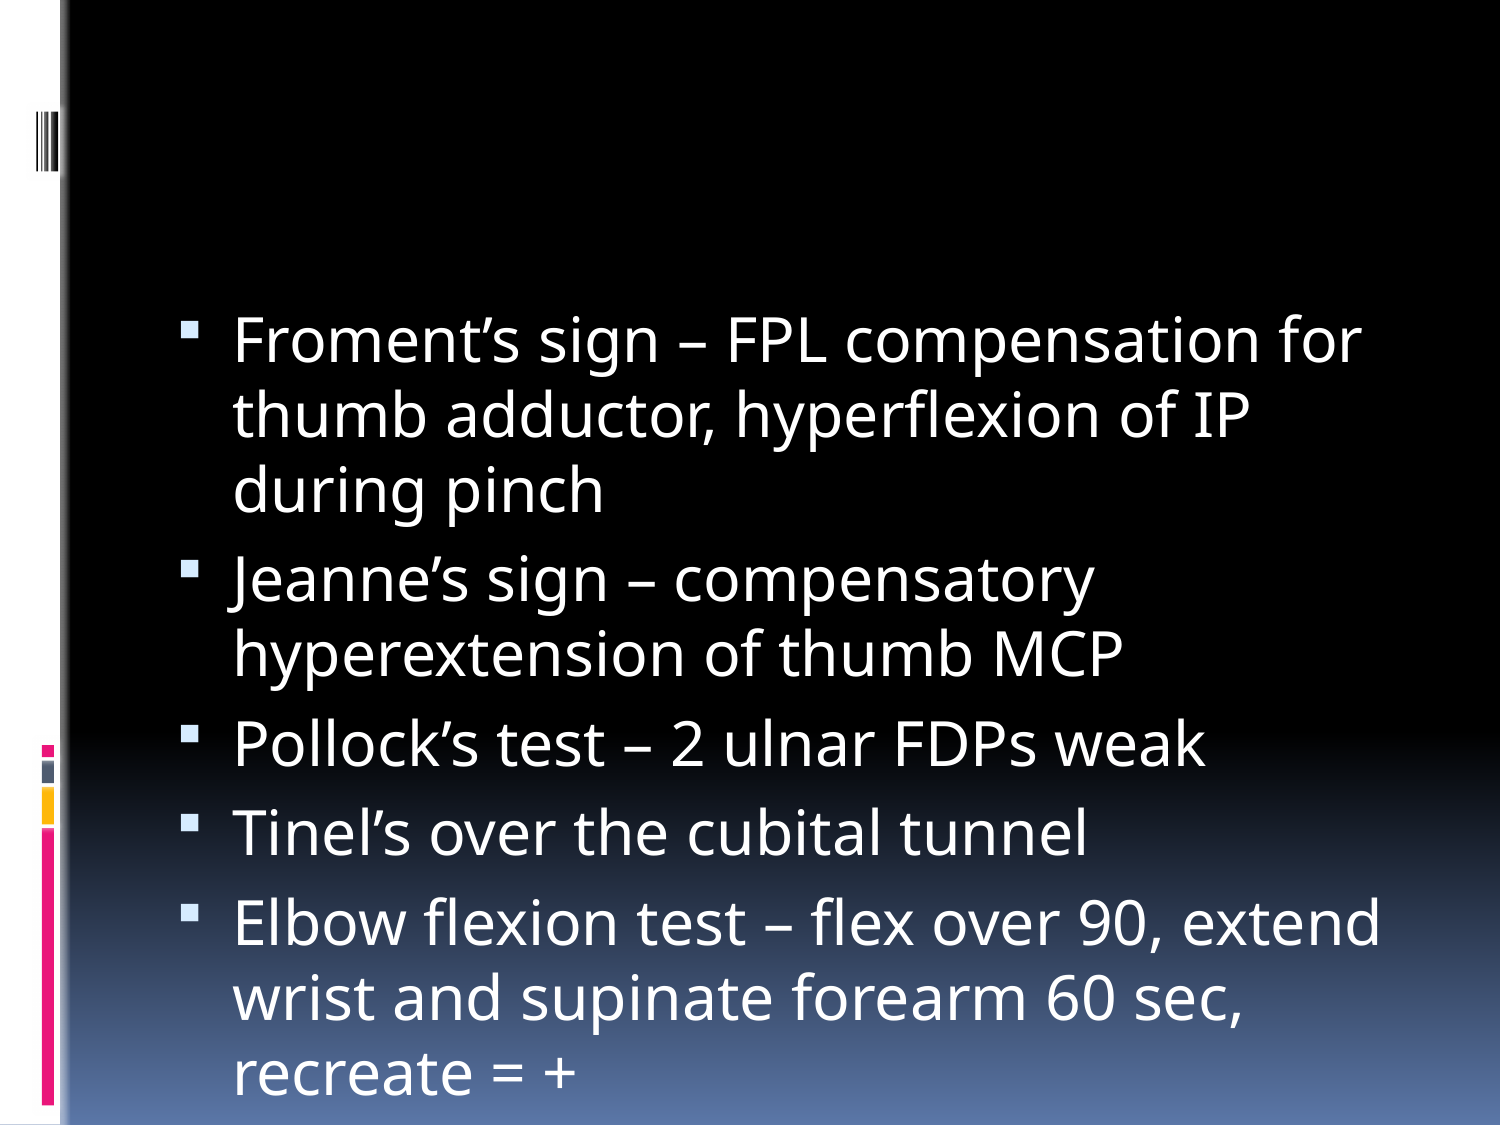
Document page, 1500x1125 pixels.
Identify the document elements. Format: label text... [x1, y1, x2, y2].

list Froment’s sign – FPL compensation for thumb adductor, hyperflexion of IP during pinch Jeanne’s sign – compensatory hyperextension of thumb MCP Pollock’s test – 2 ulnar FDPs weak Tinel’s over the cubital tunnel Elbow flexion test – flex over 90, extend wrist and supinate forearm 60 sec, recreate = + [150, 292, 1425, 1043]
